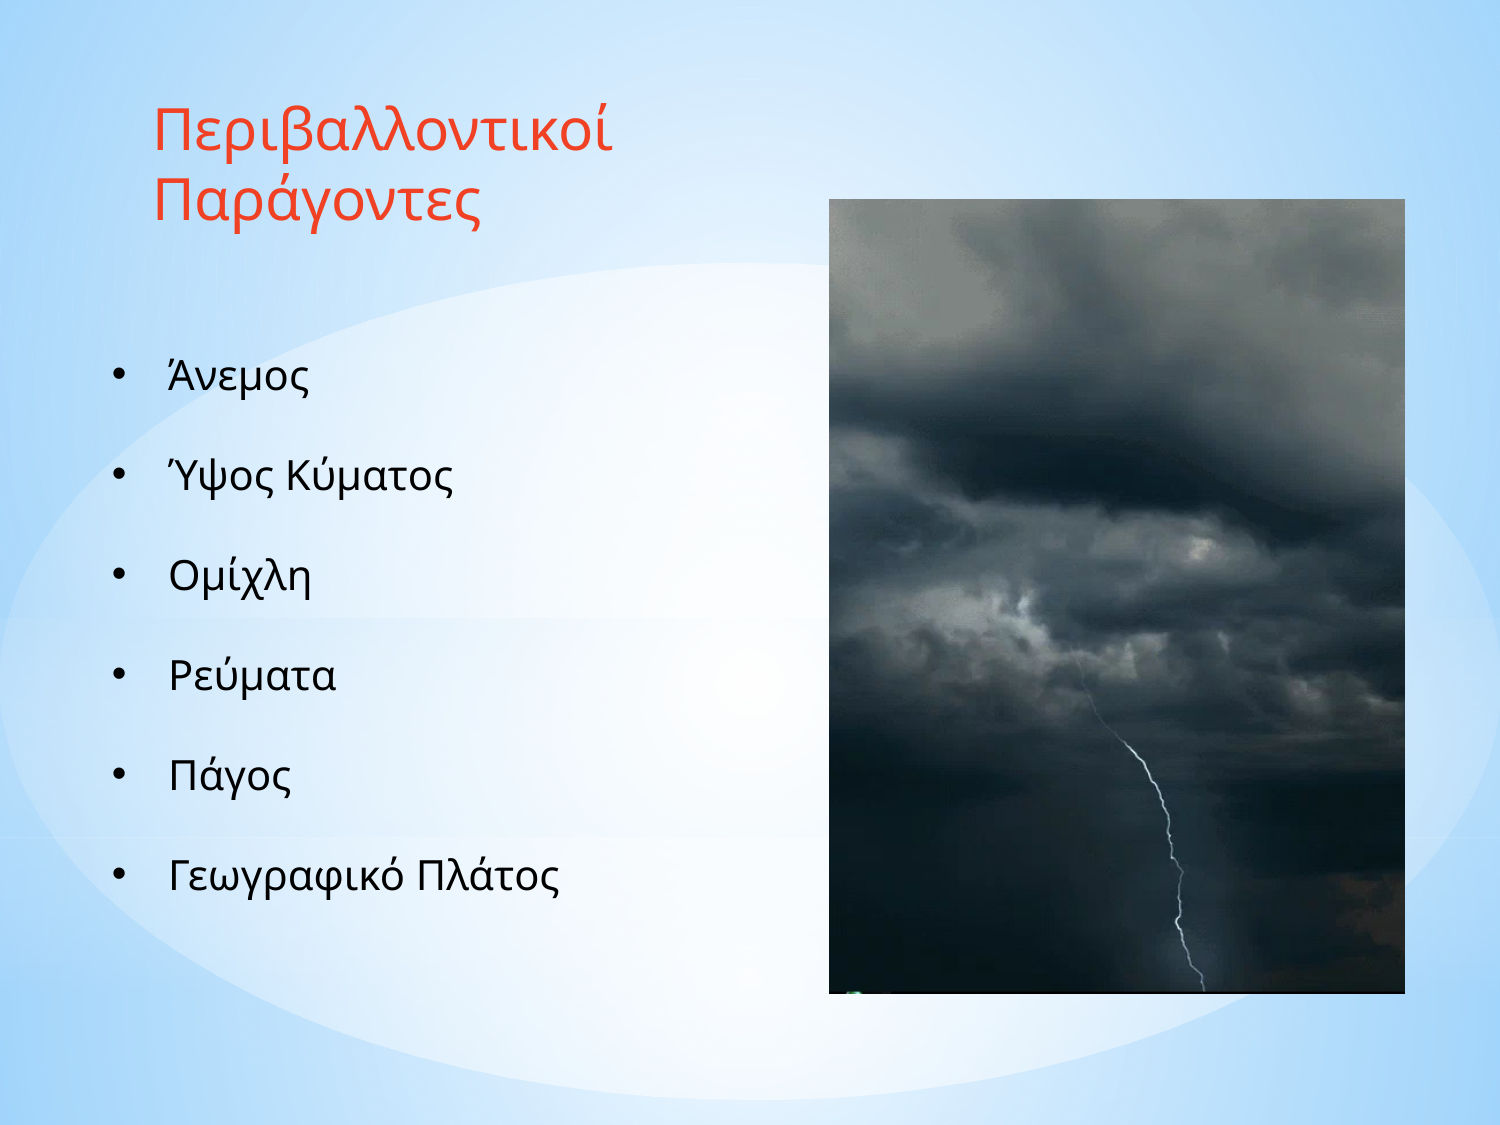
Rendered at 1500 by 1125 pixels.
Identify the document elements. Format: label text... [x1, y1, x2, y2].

text_box Άνεμος Ύψος Κύματος Ομίχλη Ρεύματα Πάγος Γεωγραφικό Πλάτος [97, 341, 823, 907]
text_box Περιβαλλοντικοί Παράγοντες [137, 84, 800, 240]
picture [829, 199, 1406, 994]
